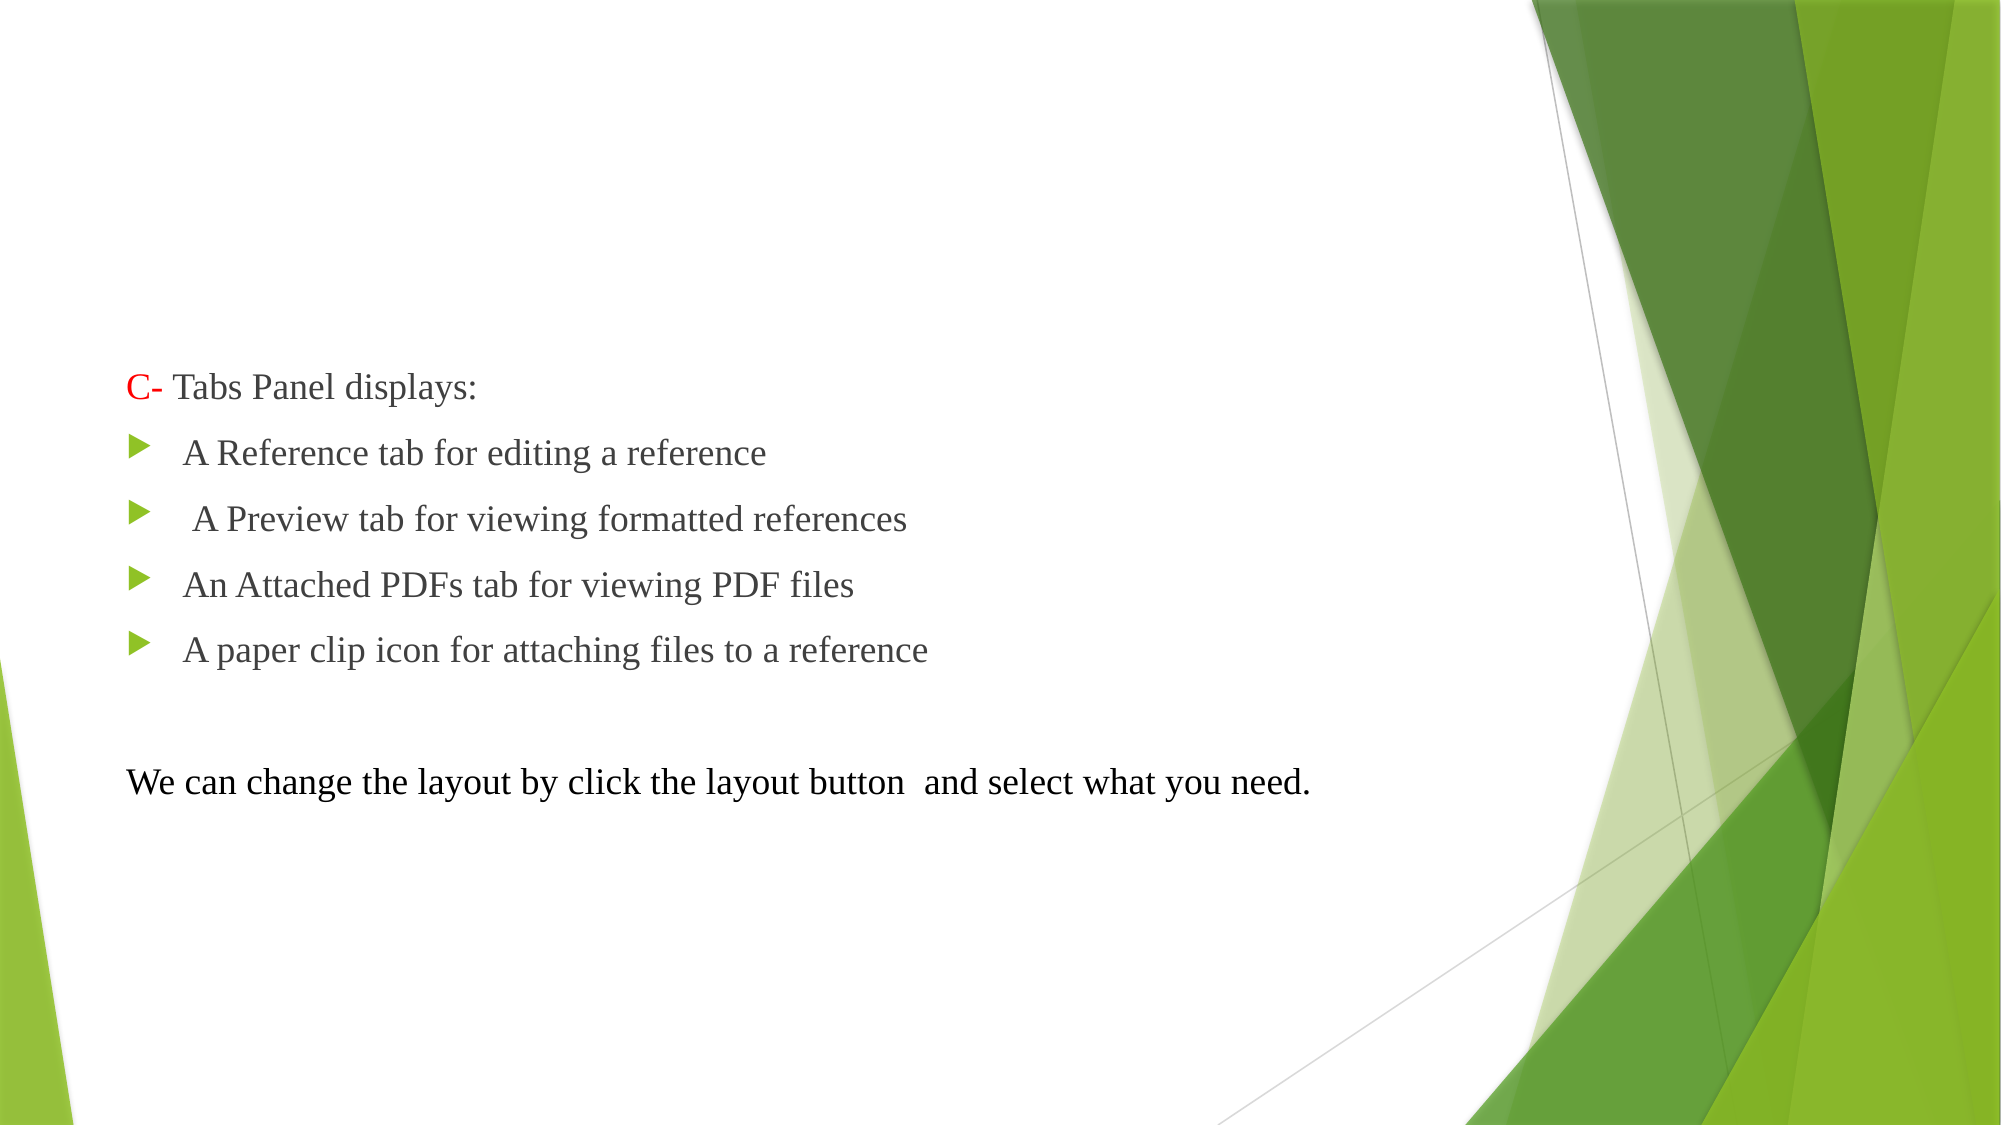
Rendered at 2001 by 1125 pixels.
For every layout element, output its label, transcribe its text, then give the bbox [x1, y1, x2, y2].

list C- Tabs Panel displays: A Reference tab for editing a reference A Preview tab for viewing formatted references An Attached PDFs tab for viewing PDF files A paper clip icon for attaching files to a reference We can change the layout by click the layout button and select what you need. [111, 354, 1522, 992]
